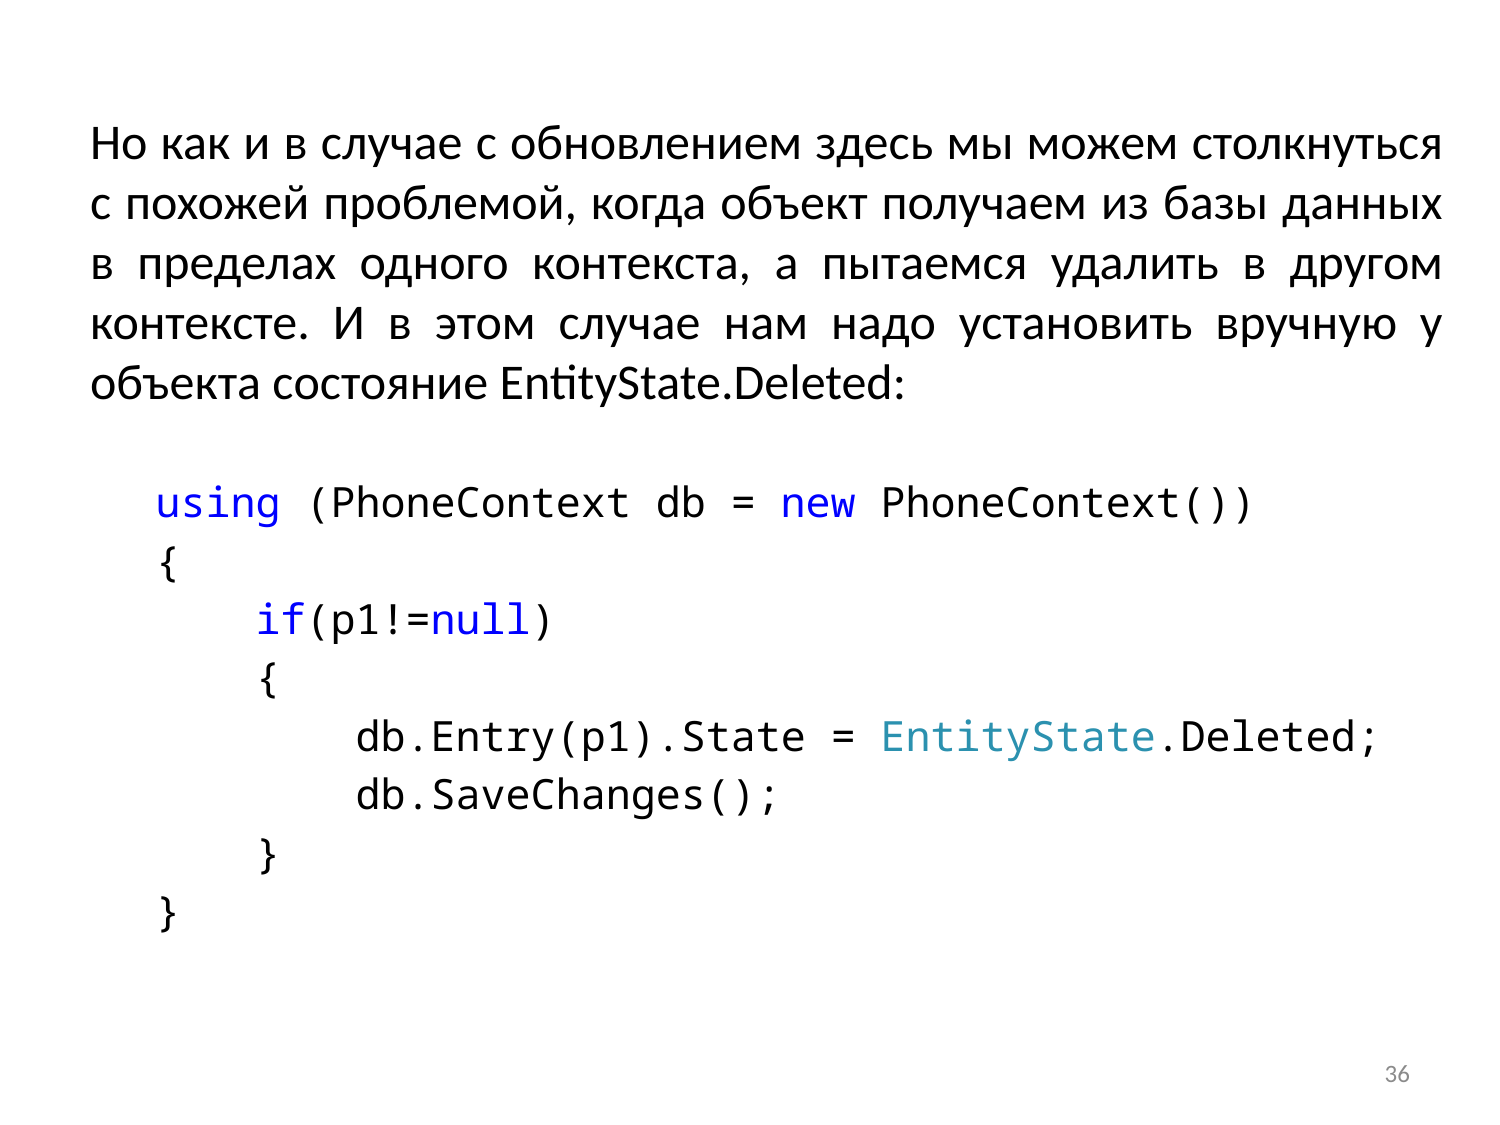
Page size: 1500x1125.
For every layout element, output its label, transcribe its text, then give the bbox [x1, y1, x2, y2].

slide_number 36 [1074, 1042, 1425, 1103]
list Но как и в случае с обновлением здесь мы можем столкнуться с похожей проблемой, когда объект получаем из базы данных в пределах одного контекста, а пытаемся удалить в другом контексте. И в этом случае нам надо установить вручную у объекта состояние EntityState.Deleted: using (PhoneContext db = new PhoneContext()) { if(p1!=null) { db.Entry(p1).State = EntityState.Deleted; db.SaveChanges(); } } [75, 101, 1459, 1059]
